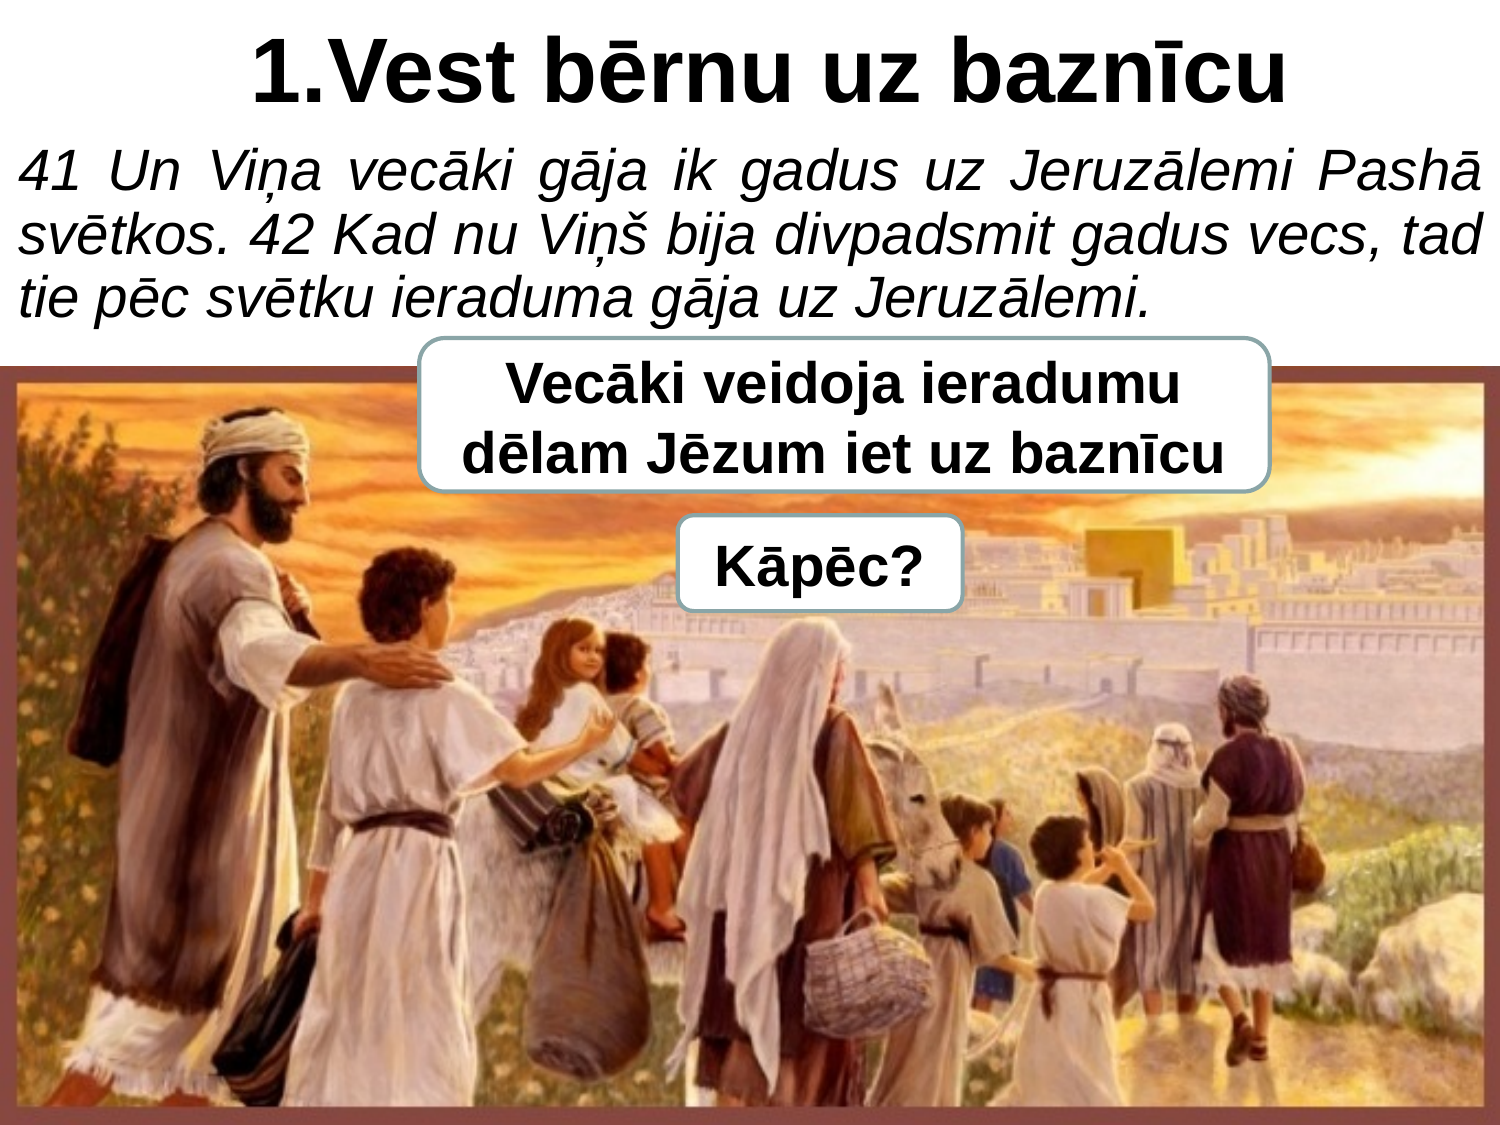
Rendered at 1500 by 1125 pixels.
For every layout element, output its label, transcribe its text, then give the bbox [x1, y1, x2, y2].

list 41 Un Viņa vecāki gāja ik gadus uz Jeruzālemi Pashā svētkos. 42 Kad nu Viņš bija divpadsmit gadus vecs, tad tie pēc svētku ieraduma gāja uz Jeruzālemi. [0, 124, 1500, 303]
picture [0, 365, 1500, 1125]
title 1.Vest bērnu uz baznīcu [100, 5, 1442, 126]
text_box Vecāki veidoja ieradumu dēlam Jēzum iet uz baznīcu [417, 335, 1272, 364]
